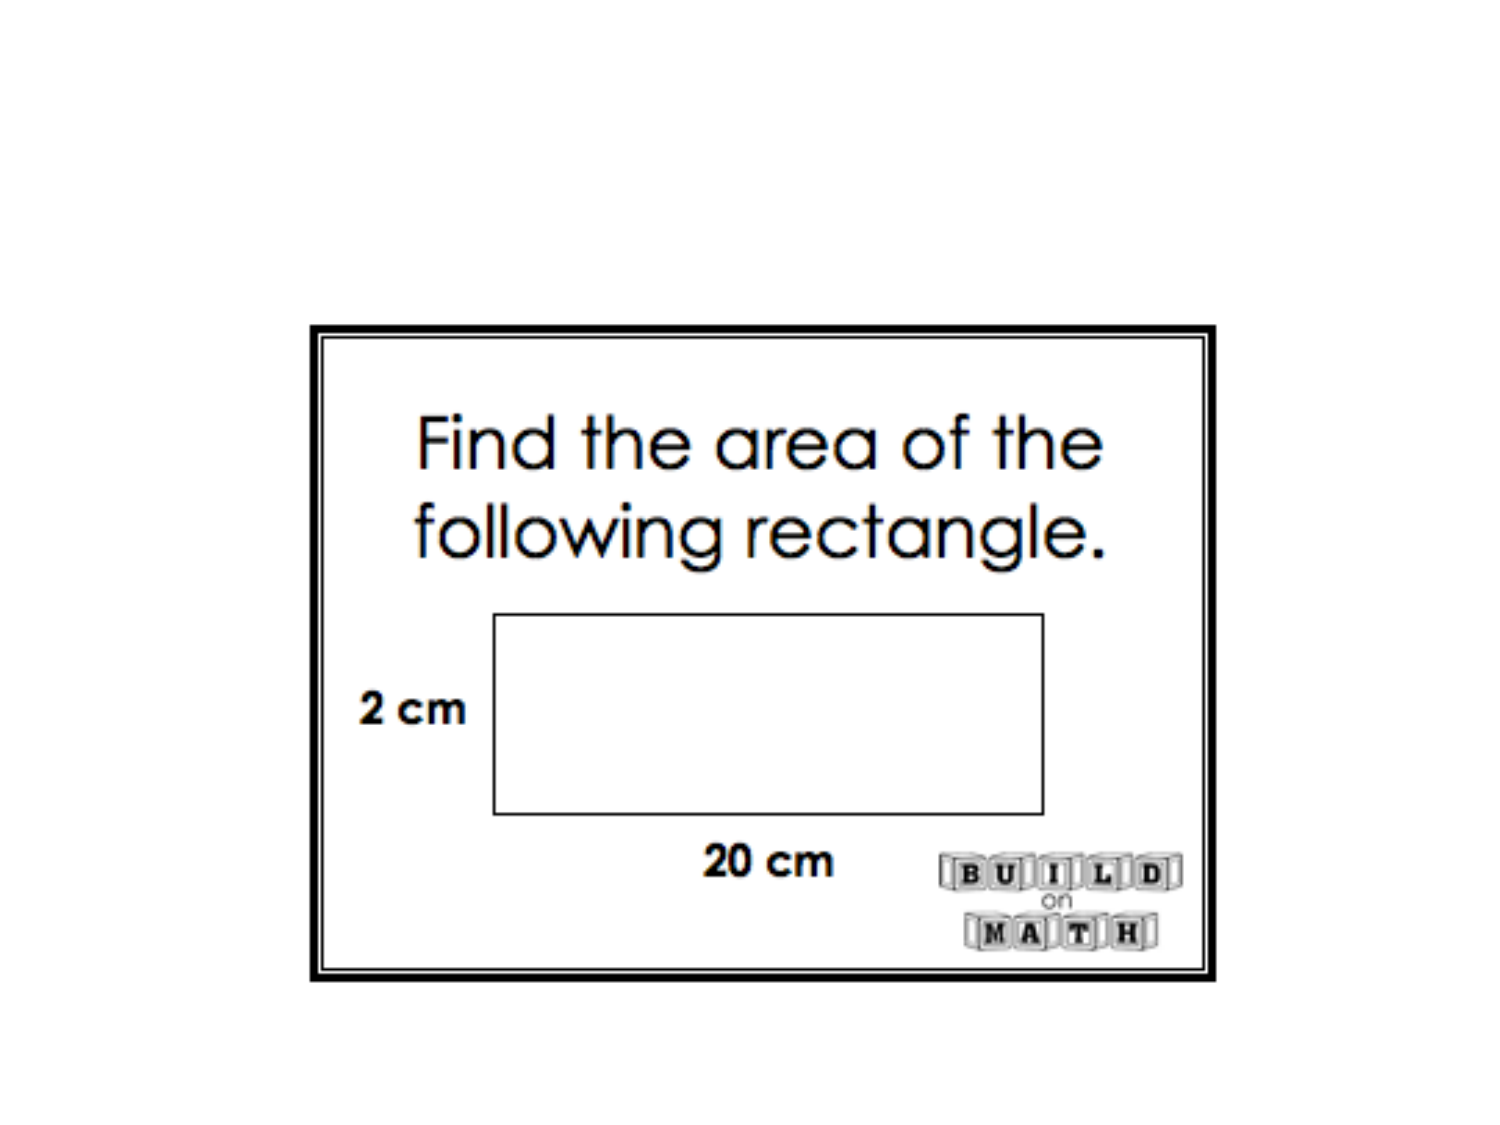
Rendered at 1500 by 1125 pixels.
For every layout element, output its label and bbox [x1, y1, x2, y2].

list [74, 262, 1426, 1006]
